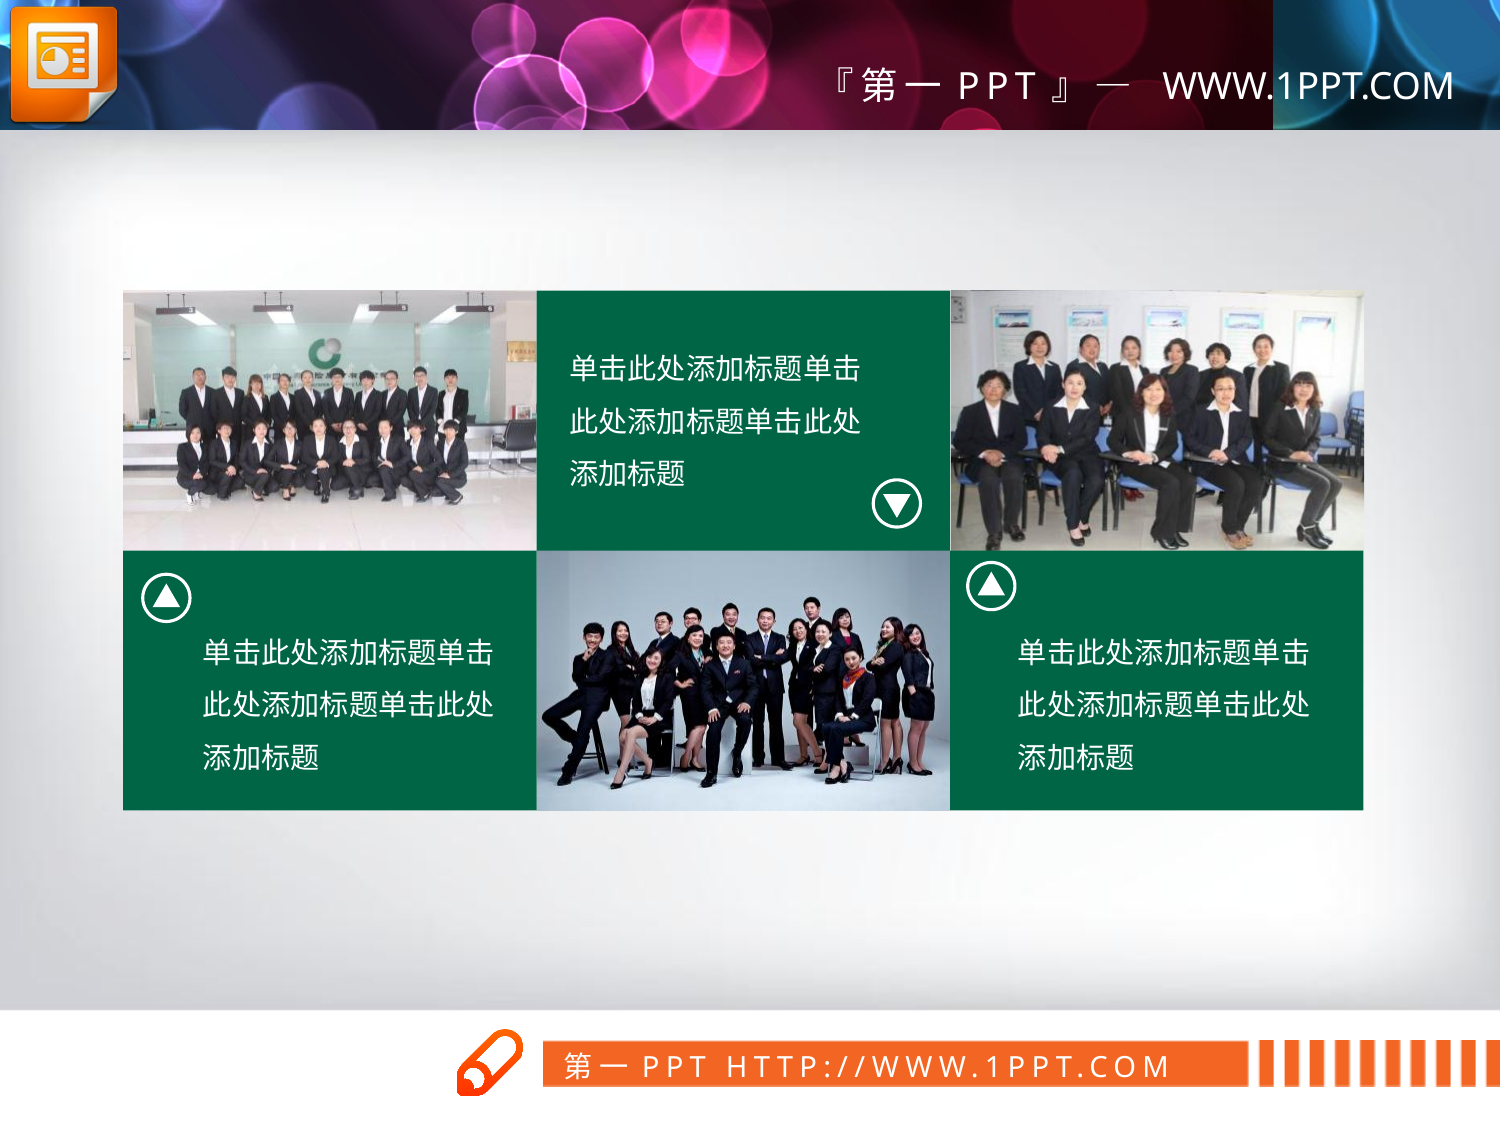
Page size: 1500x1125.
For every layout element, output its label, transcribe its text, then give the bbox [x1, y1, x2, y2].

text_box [872, 479, 921, 528]
text_box 单击此处添加标题单击此处添加标题单击此处添加标题 [1003, 609, 1334, 782]
picture [0, 0, 1500, 1012]
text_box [142, 573, 191, 622]
picture [543, 1040, 1500, 1087]
text_box 单击此处添加标题单击此处添加标题单击此处添加标题 [188, 609, 519, 782]
text_box 单击此处添加标题单击此处添加标题单击此处添加标题 [554, 325, 886, 498]
text_box [539, 553, 948, 813]
text_box [121, 289, 535, 549]
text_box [967, 562, 1016, 610]
text_box [952, 289, 1366, 549]
text_box [121, 549, 539, 813]
text_box [535, 289, 952, 553]
text_box [948, 549, 1366, 813]
